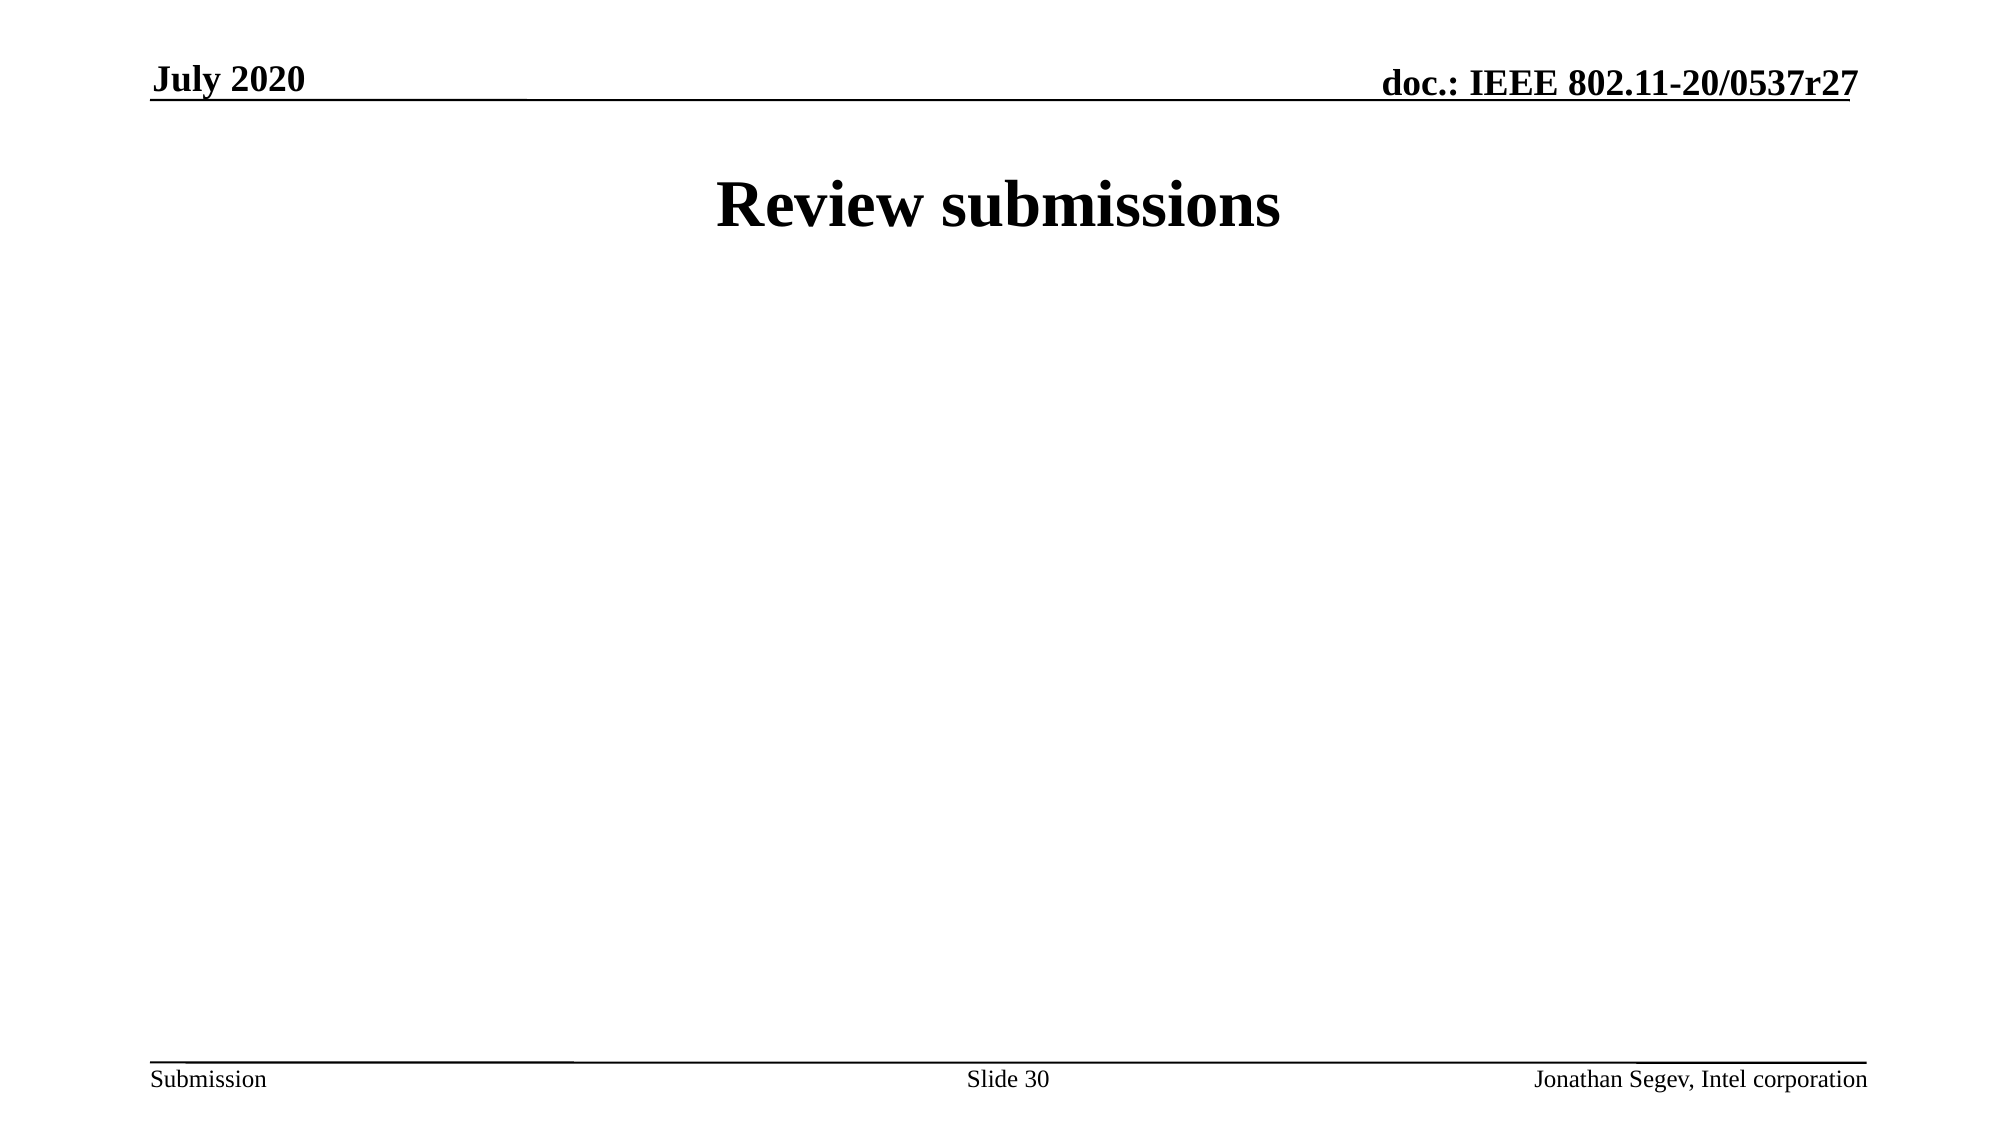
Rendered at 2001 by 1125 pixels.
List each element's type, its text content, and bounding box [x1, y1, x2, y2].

slide_number Slide 30 [950, 1061, 1067, 1123]
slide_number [152, 54, 563, 100]
title Review submissions [149, 112, 1850, 288]
footer Jonathan Segev, Intel corporation [1171, 1061, 1869, 1093]
